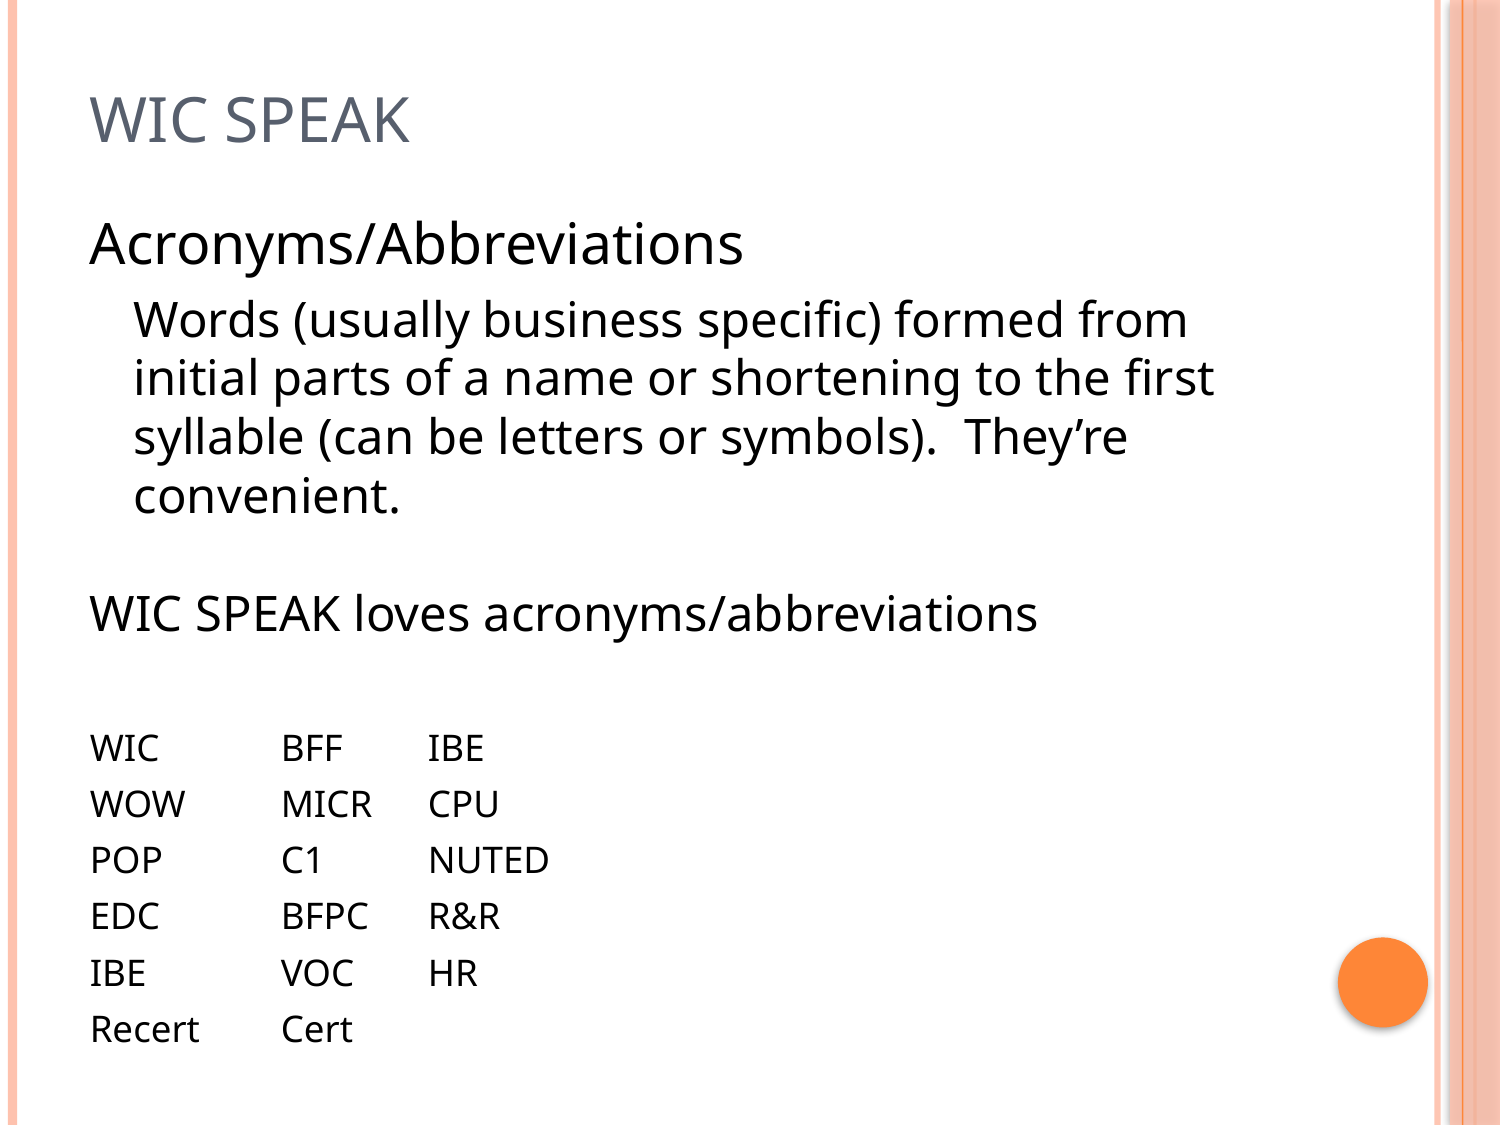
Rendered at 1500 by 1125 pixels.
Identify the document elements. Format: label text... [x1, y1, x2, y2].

list Acronyms/Abbreviations Words (usually business specific) formed from initial parts of a name or shortening to the first syllable (can be letters or symbols). They’re convenient. WIC SPEAK loves acronyms/abbreviations WIC BFF IBE WOW MICR CPU POP C1 NUTED EDC BFPC R&R IBE VOC HR Recert Cert [75, 200, 1300, 1062]
title WIC Speak [75, 45, 1300, 163]
